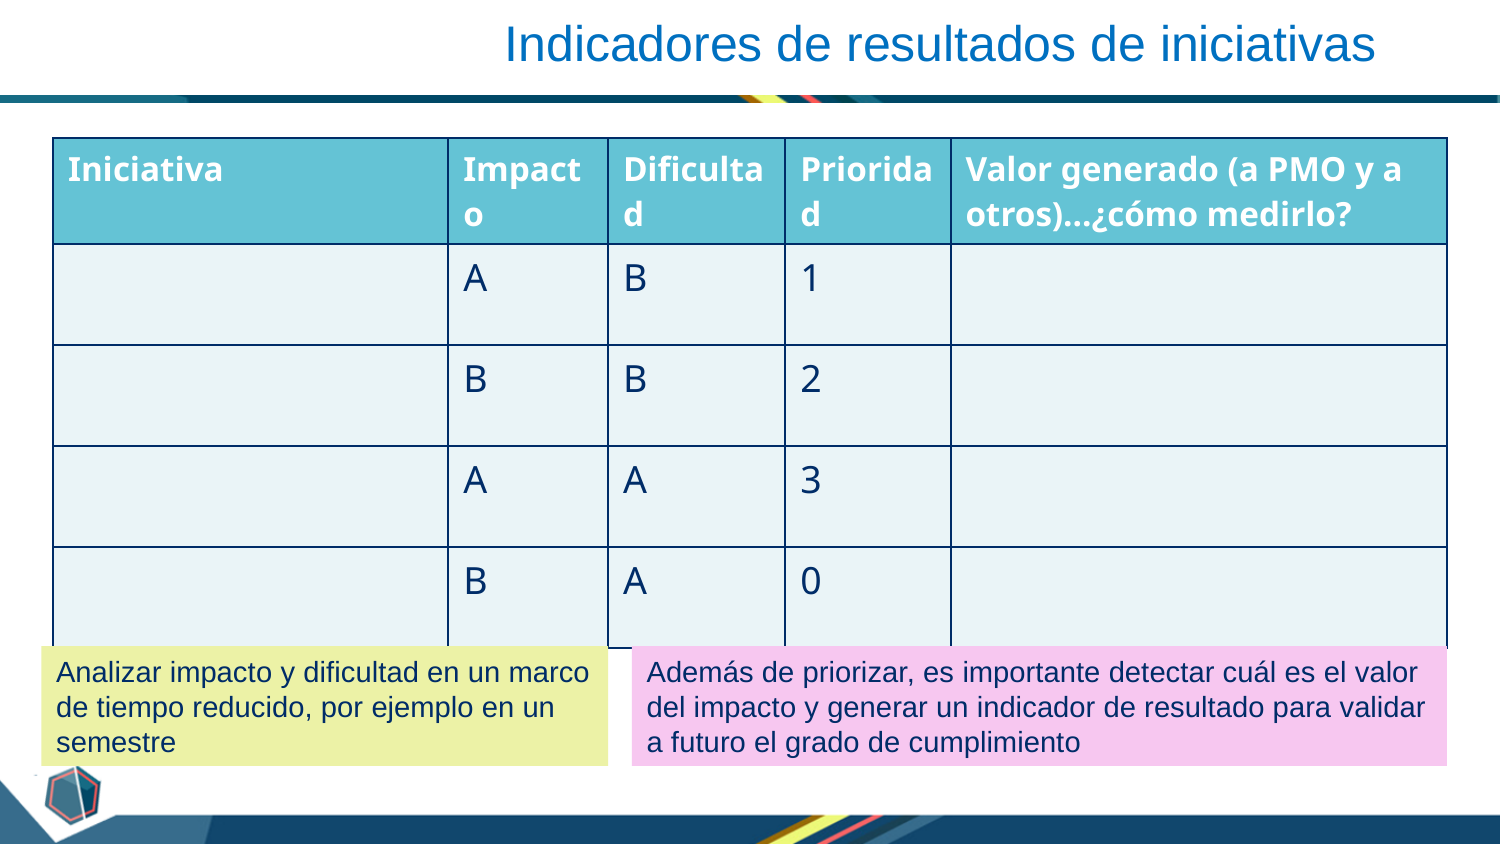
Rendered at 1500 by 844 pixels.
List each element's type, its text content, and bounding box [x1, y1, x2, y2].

table_cell B [609, 346, 784, 445]
picture [0, 694, 1500, 844]
table_cell [952, 346, 1446, 445]
table_header Iniciativa [54, 139, 447, 243]
table_cell 1 [786, 245, 950, 344]
table_cell [54, 346, 447, 445]
table_cell [54, 447, 447, 546]
text_box Indicadores de resultados de iniciativas [490, 3, 1471, 79]
table_header Impacto [449, 139, 607, 243]
table_cell A [609, 548, 784, 647]
table_cell A [449, 245, 607, 344]
table_header Dificultad [609, 139, 784, 243]
table_cell 2 [786, 346, 950, 445]
text_box Analizar impacto y dificultad en un marco de tiempo reducido, por ejemplo en un semestre [41, 646, 609, 766]
table_header Valor generado (a PMO y a otros)…¿cómo medirlo? [952, 139, 1446, 243]
table_cell A [609, 447, 784, 546]
table_cell B [449, 548, 607, 646]
table_cell A [449, 447, 607, 546]
table_cell 0 [786, 548, 950, 646]
table_cell B [449, 346, 607, 445]
table_cell [952, 548, 1446, 646]
table_cell B [609, 245, 784, 344]
table_cell [54, 245, 447, 344]
text_box Además de priorizar, es importante detectar cuál es el valor del impacto y generar un indicador de resultado para validar a futuro el grado de cumplimiento [631, 646, 1447, 766]
table_cell [952, 245, 1446, 344]
table_cell [952, 447, 1446, 546]
table_cell [54, 548, 447, 646]
table_header Prioridad [786, 139, 950, 243]
table_cell 3 [786, 447, 950, 546]
picture [0, 0, 1500, 563]
